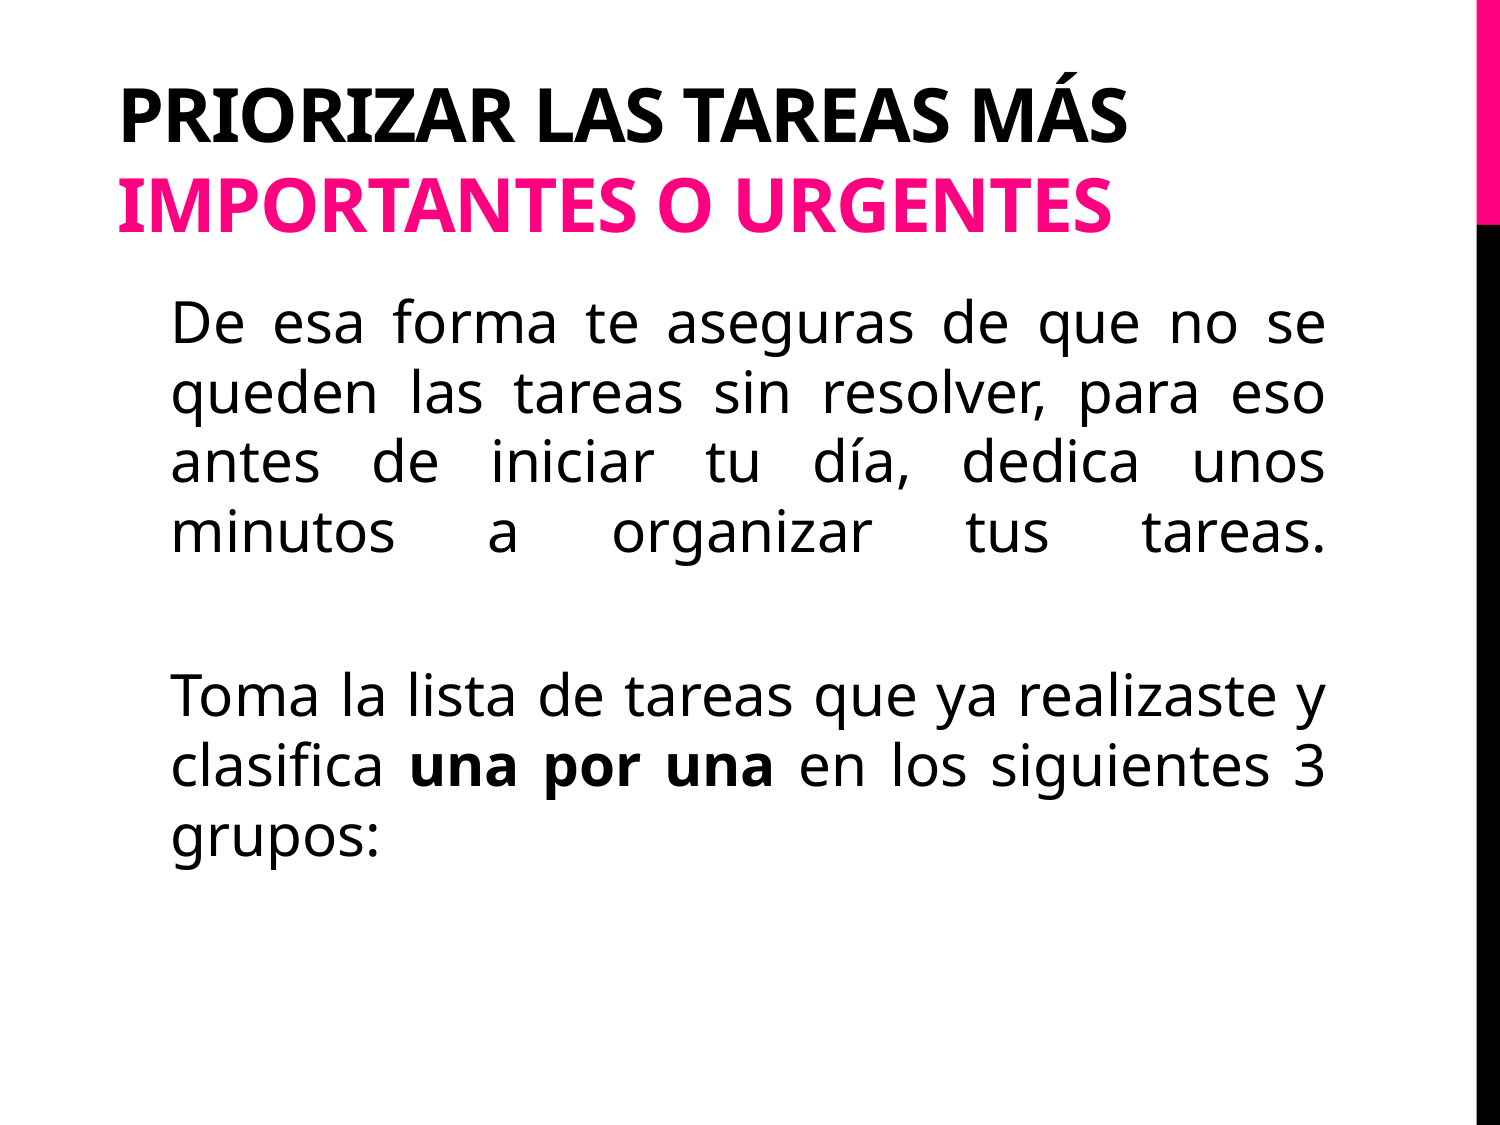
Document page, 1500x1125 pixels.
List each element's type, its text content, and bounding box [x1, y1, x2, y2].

title Priorizar las tareas más importantes o urgentes [102, 37, 1396, 255]
list De esa forma te aseguras de que no se queden las tareas sin resolver, para eso antes de iniciar tu día, dedica unos minutos a organizar tus tareas. Toma la lista de tareas que ya realizaste y clasifica una por una en los siguientes 3 grupos: [155, 277, 1343, 1050]
